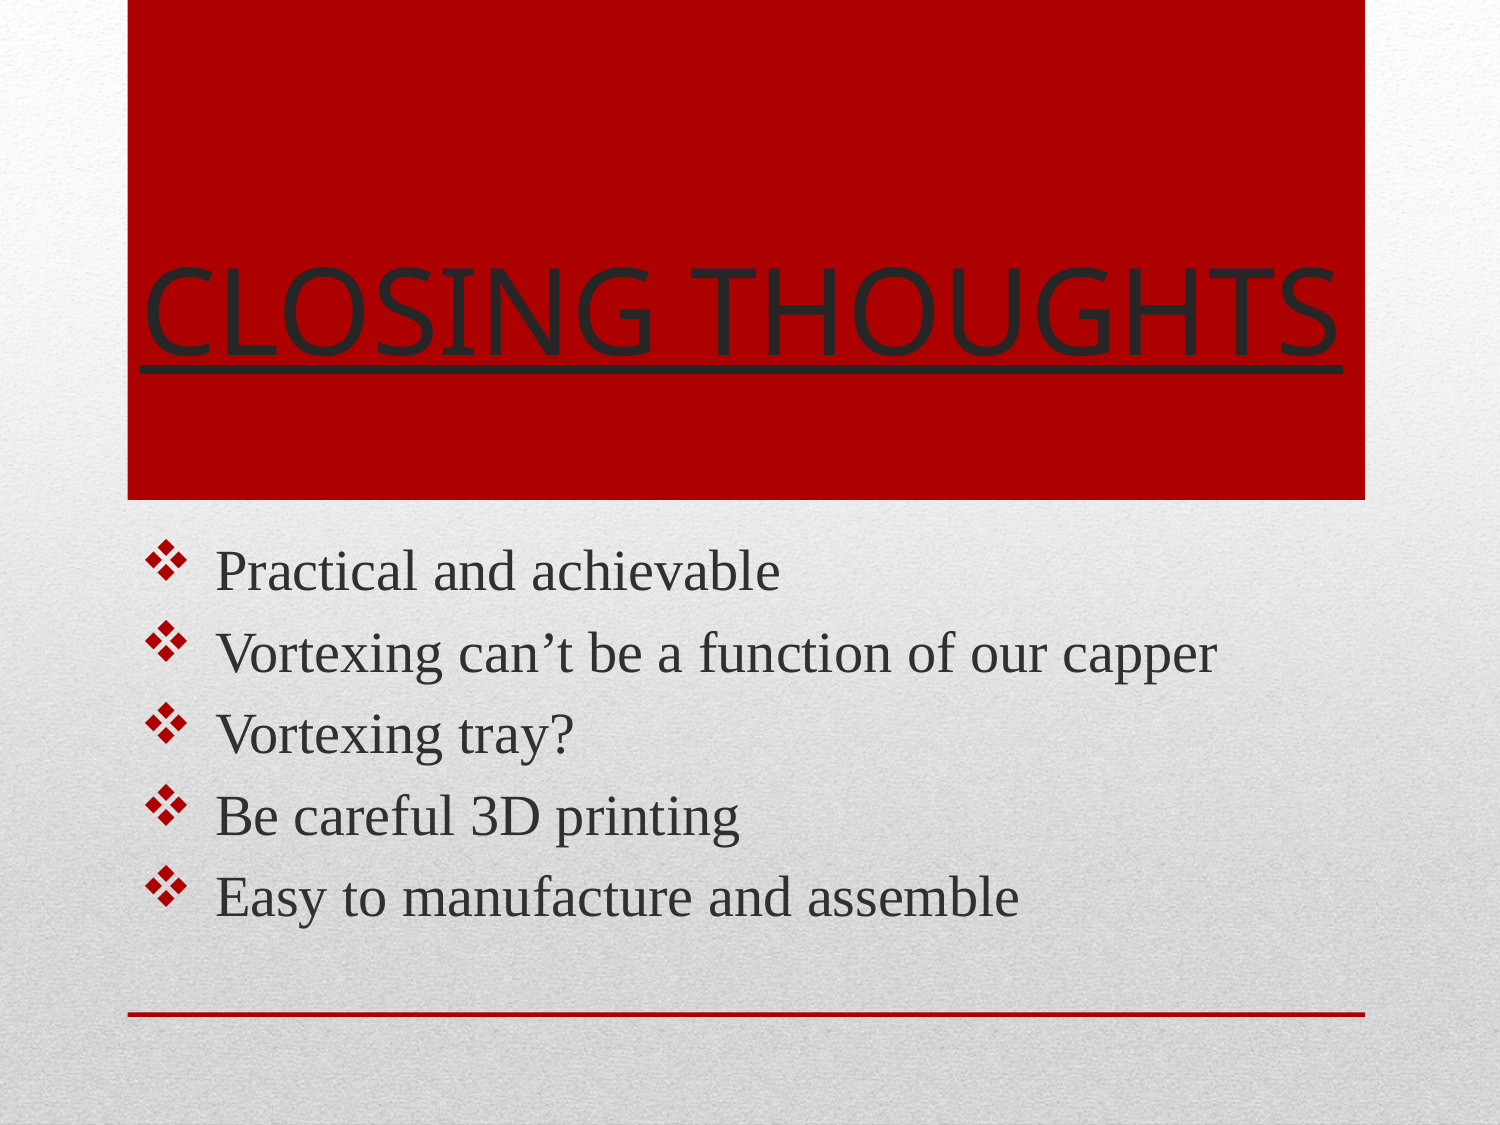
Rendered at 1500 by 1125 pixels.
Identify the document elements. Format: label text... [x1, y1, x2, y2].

title Closing Thoughts [125, 112, 1363, 388]
list Practical and achievable Vortexing can’t be a function of our capper Vortexing tray? Be careful 3D printing Easy to manufacture and assemble [125, 525, 1250, 963]
